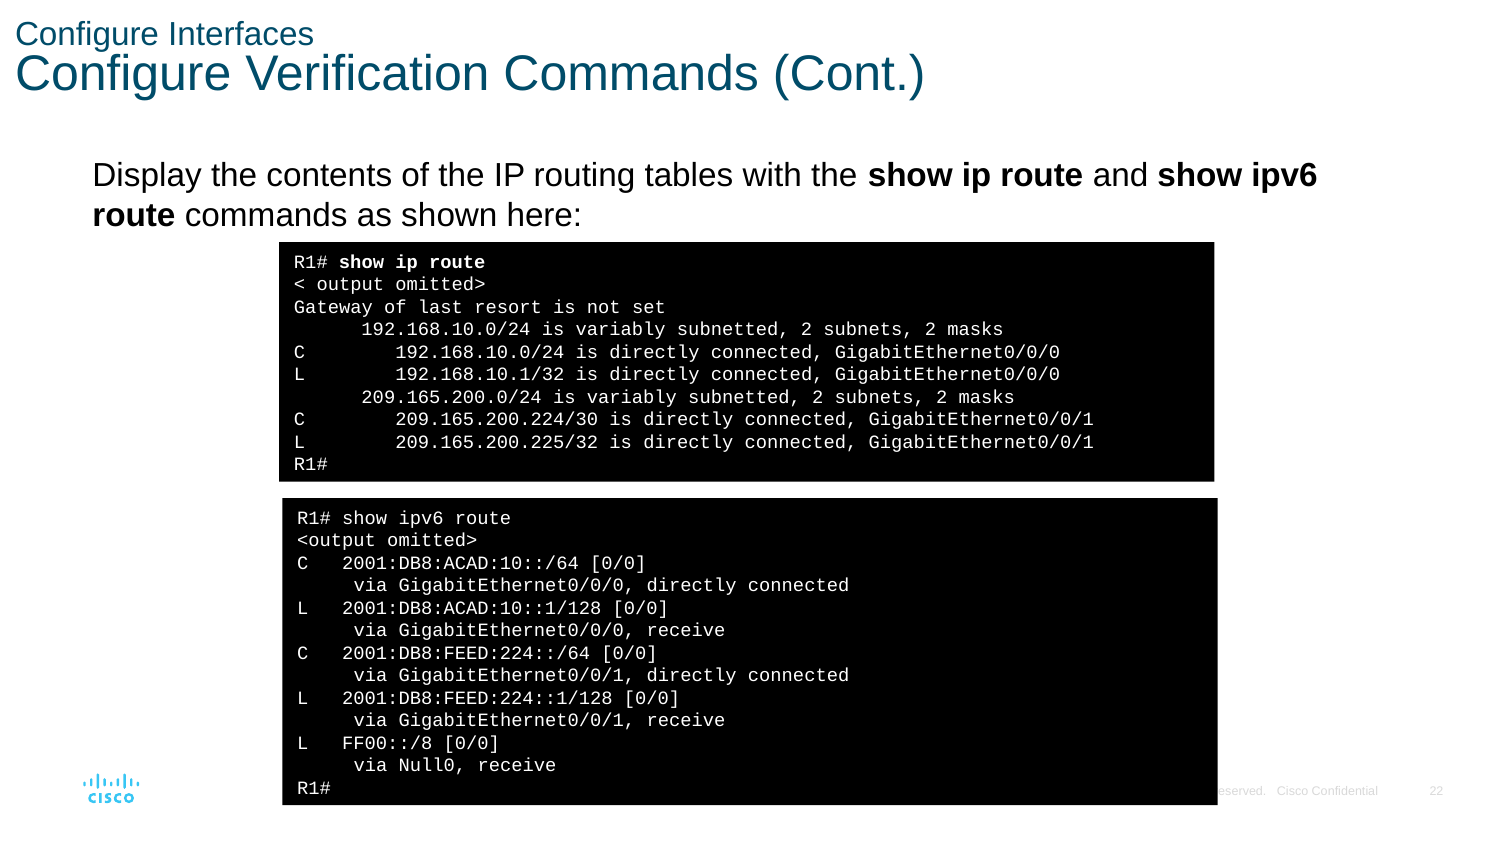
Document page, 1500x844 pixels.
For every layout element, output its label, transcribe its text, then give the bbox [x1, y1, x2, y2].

title Configure Interfaces Configure Verification Commands (Cont.) [0, 0, 1369, 121]
text_box R1# show ipv6 route <output omitted> C 2001:DB8:ACAD:10::/64 [0/0] via GigabitEthernet0/0/0, directly connected L 2001:DB8:ACAD:10::1/128 [0/0] via GigabitEthernet0/0/0, receive C 2001:DB8:FEED:224::/64 [0/0] via GigabitEthernet0/0/1, directly connected L 2001:DB8:FEED:224::1/128 [0/0] via GigabitEthernet0/0/1, receive L FF00::/8 [0/0] via Null0, receive R1# [282, 498, 1218, 806]
text_box Display the contents of the IP routing tables with the show ip route and show ipv6 route commands as shown here: [77, 146, 1406, 241]
text_box R1# show ip route < output omitted> Gateway of last resort is not set 192.168.10.0/24 is variably subnetted, 2 subnets, 2 masks C 192.168.10.0/24 is directly connected, GigabitEthernet0/0/0 L 192.168.10.1/32 is directly connected, GigabitEthernet0/0/0 209.165.200.0/24 is variably subnetted, 2 subnets, 2 masks C 209.165.200.224/30 is directly connected, GigabitEthernet0/0/1 L 209.165.200.225/32 is directly connected, GigabitEthernet0/0/1 R1# [279, 242, 1215, 482]
